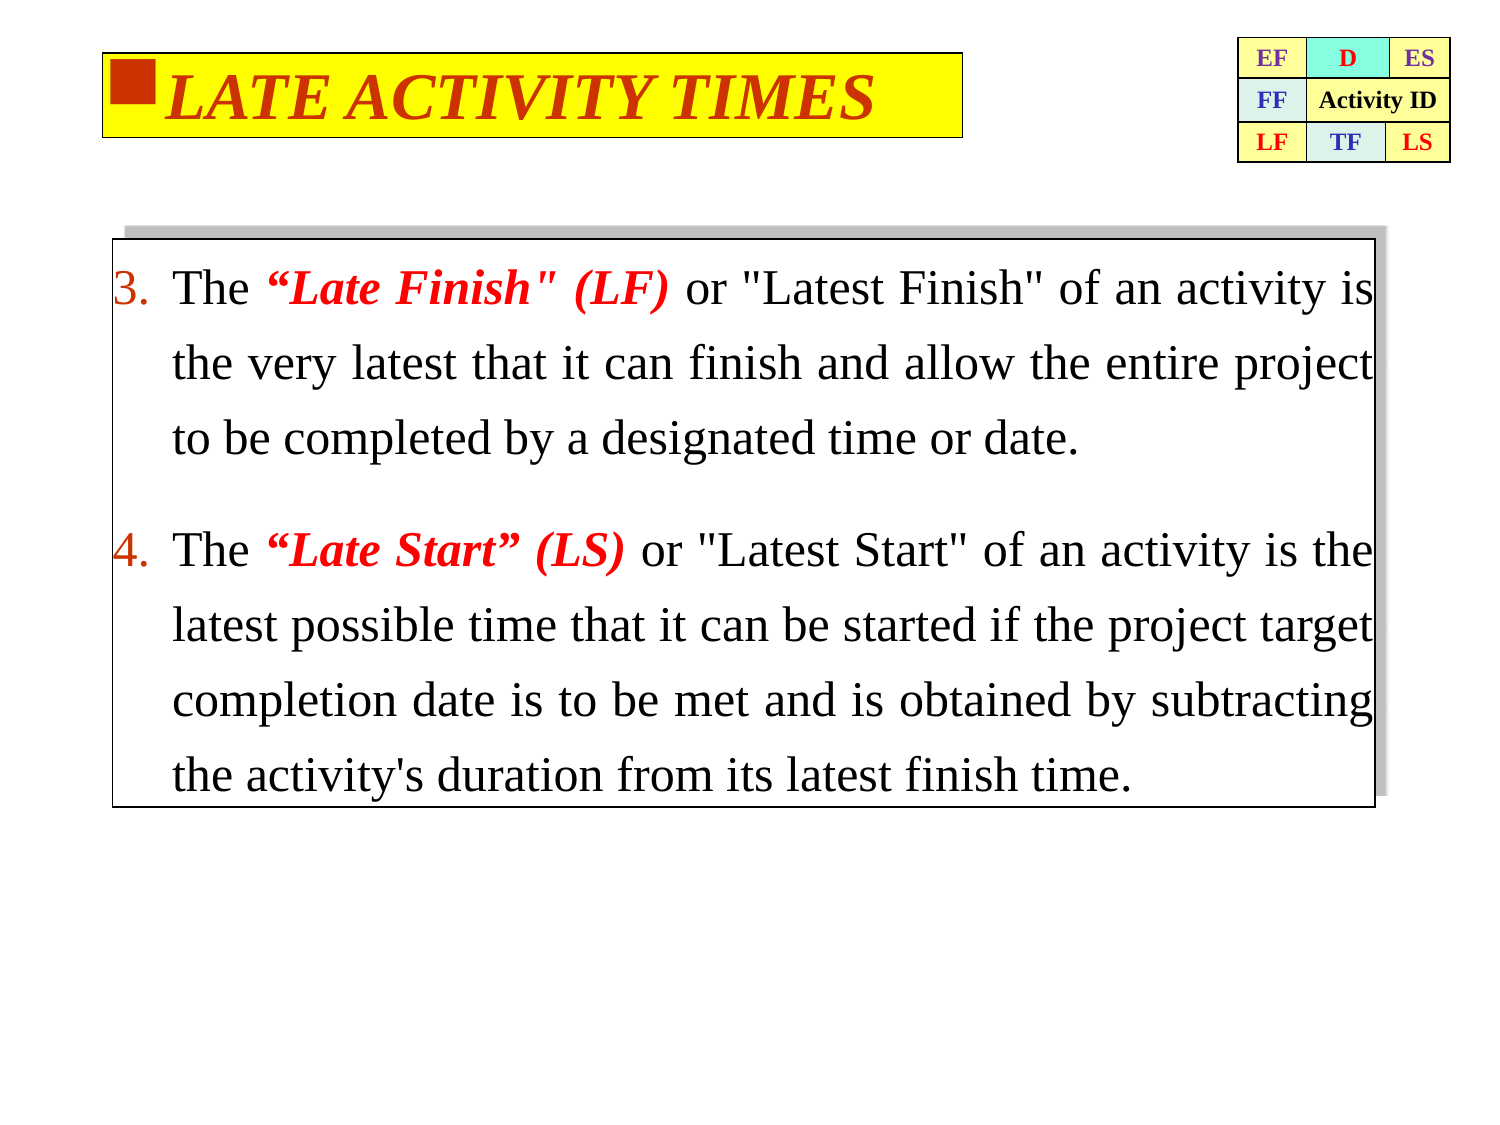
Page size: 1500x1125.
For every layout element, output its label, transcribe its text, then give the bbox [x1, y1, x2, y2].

table_header ES [1390, 38, 1449, 77]
table_header EF [1239, 38, 1306, 77]
table_cell LF [1239, 123, 1306, 161]
table_cell Activity ID [1307, 79, 1449, 121]
list The “Late Finish" (LF) or "Latest Finish" of an activity is the very latest that it can finish and allow the entire project to be completed by a designated time or date. The “Late Start” (LS) or "Latest Start" of an activity is the latest possible time that it can be started if the project target completion date is to be met and is obtained by subtracting the activity's duration from its latest finish time. [112, 238, 1376, 808]
table_cell FF [1239, 79, 1306, 121]
table_cell LS [1386, 123, 1449, 161]
table_header D [1307, 38, 1389, 77]
table_cell TF [1307, 123, 1385, 161]
text_box LATE ACTIVITY TIMES [102, 52, 963, 138]
